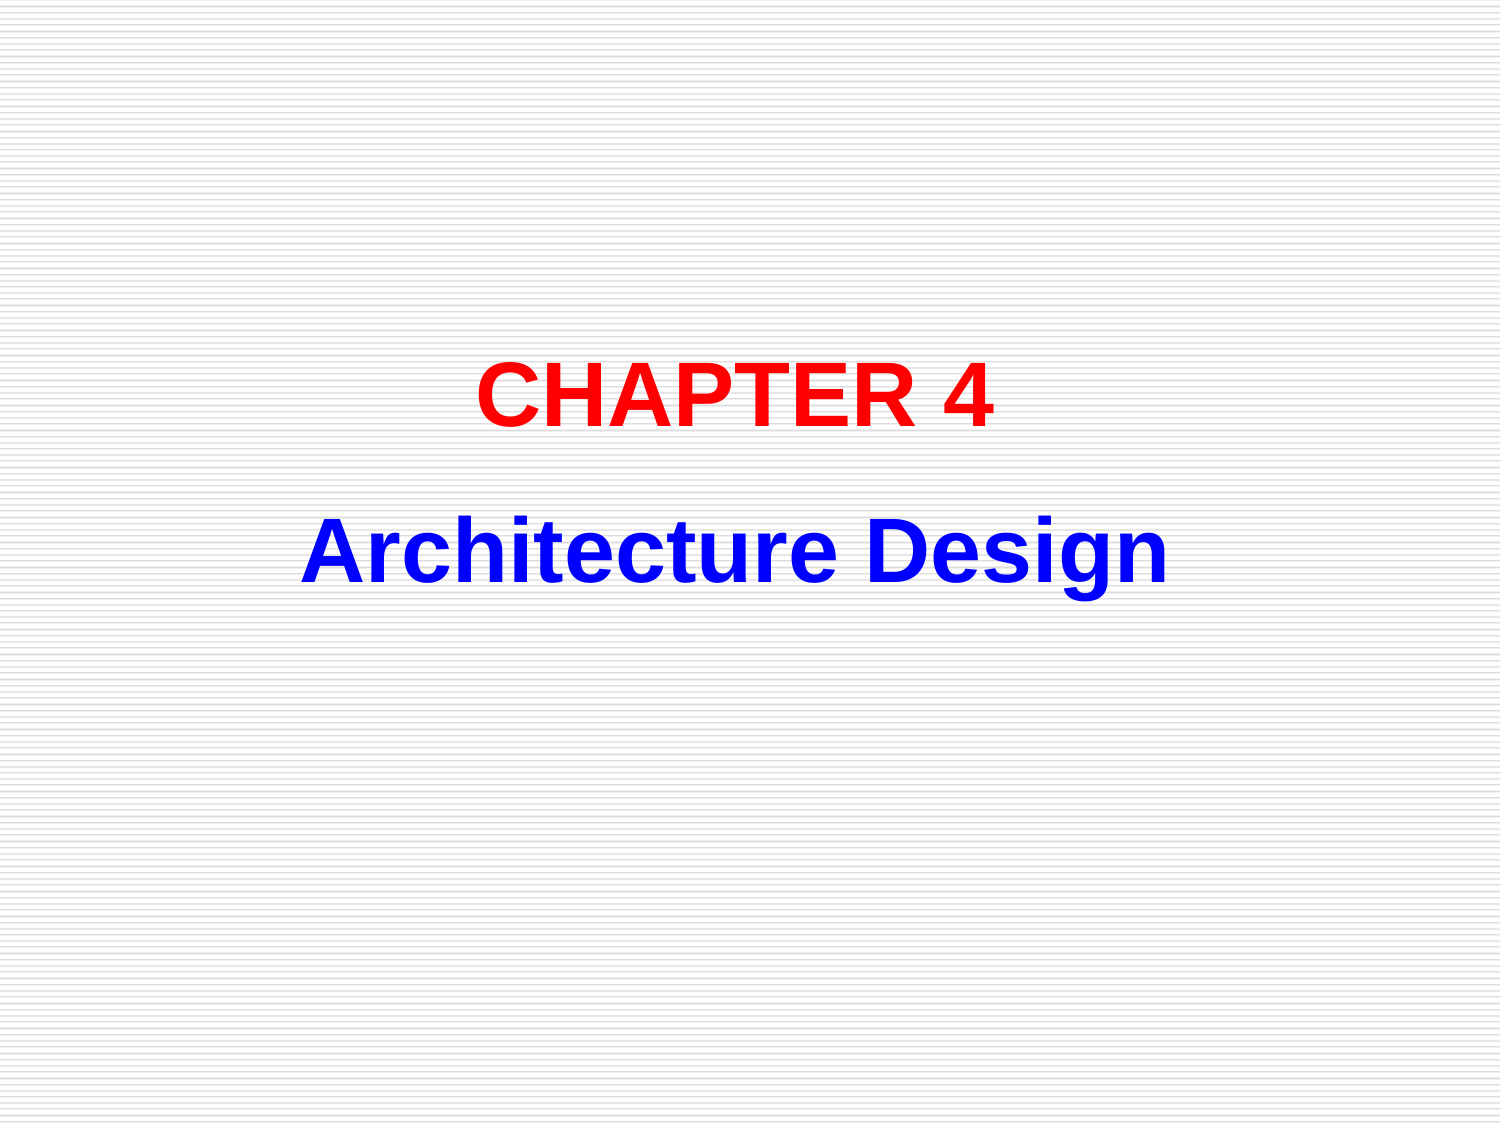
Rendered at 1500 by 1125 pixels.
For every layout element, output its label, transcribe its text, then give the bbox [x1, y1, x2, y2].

picture [0, 0, 1500, 1125]
text_box CHAPTER 4 Architecture Design [0, 45, 1471, 608]
